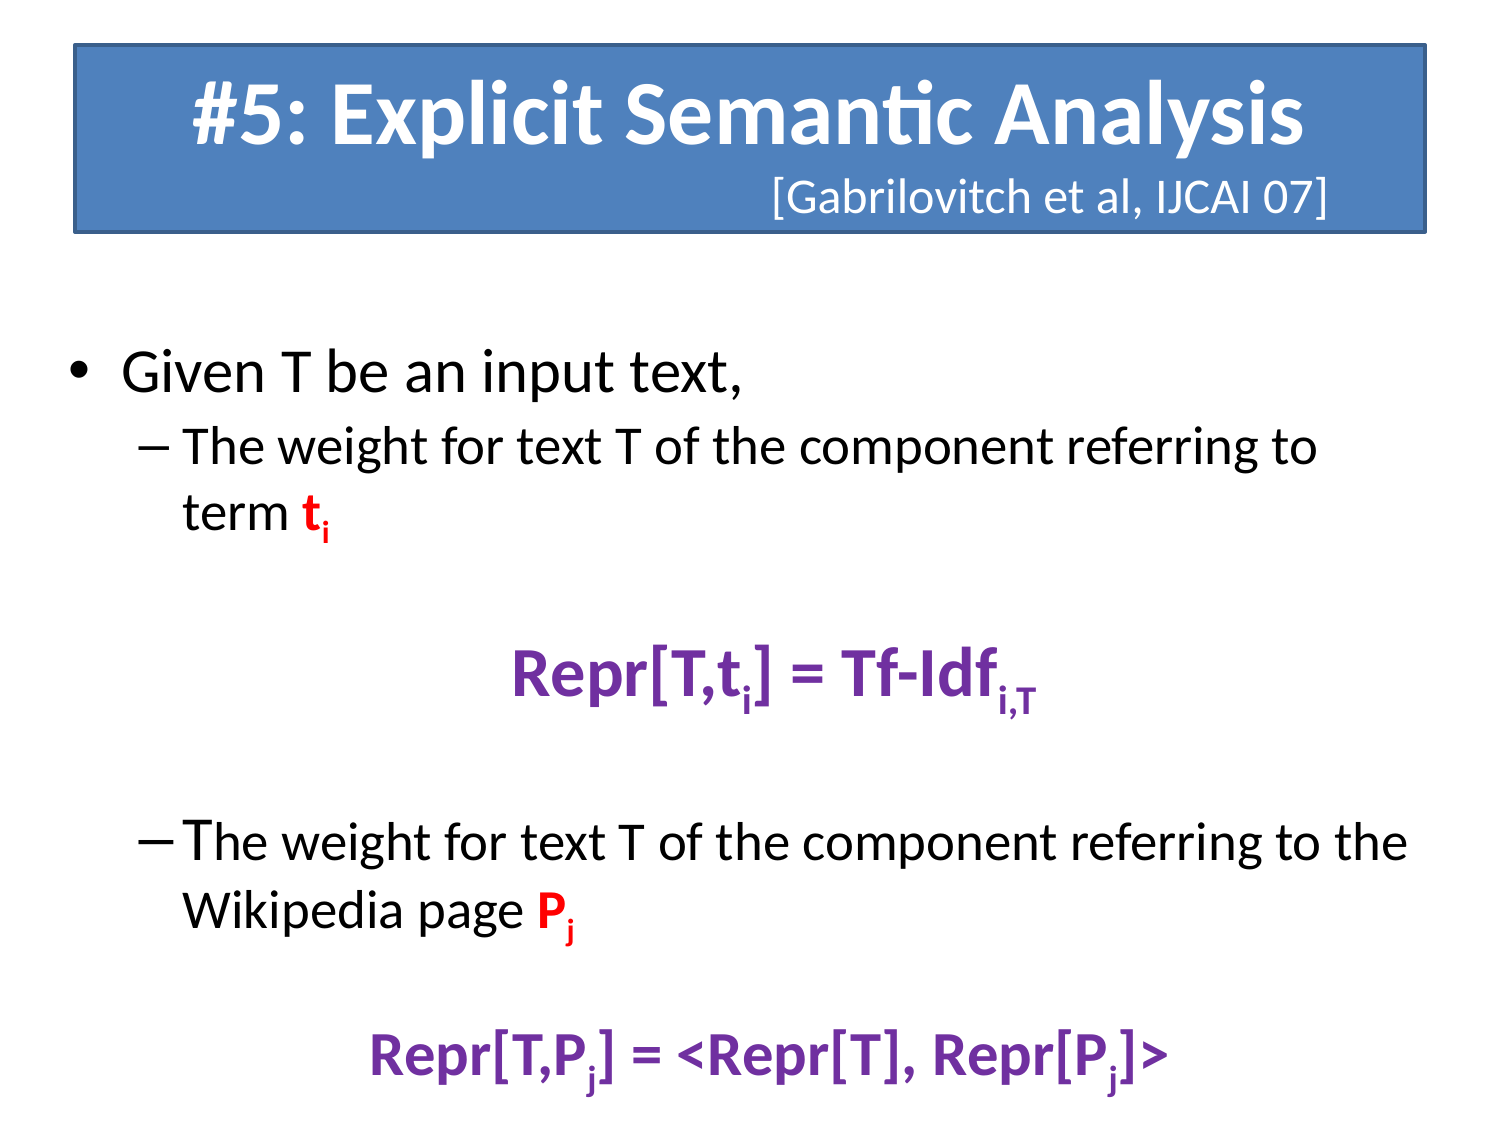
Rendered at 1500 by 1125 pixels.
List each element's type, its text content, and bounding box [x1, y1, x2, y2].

list Given T be an input text, The weight for text T of the component referring to term ti Repr[T,ti] = Tf-Idfi,T The weight for text T of the component referring to the Wikipedia page Pj Repr[T,Pj] = <Repr[T], Repr[Pj]> [53, 243, 1425, 1106]
text_box #5: Explicit Semantic Analysis [Gabrilovitch et al, IJCAI 07] [74, 45, 1425, 232]
